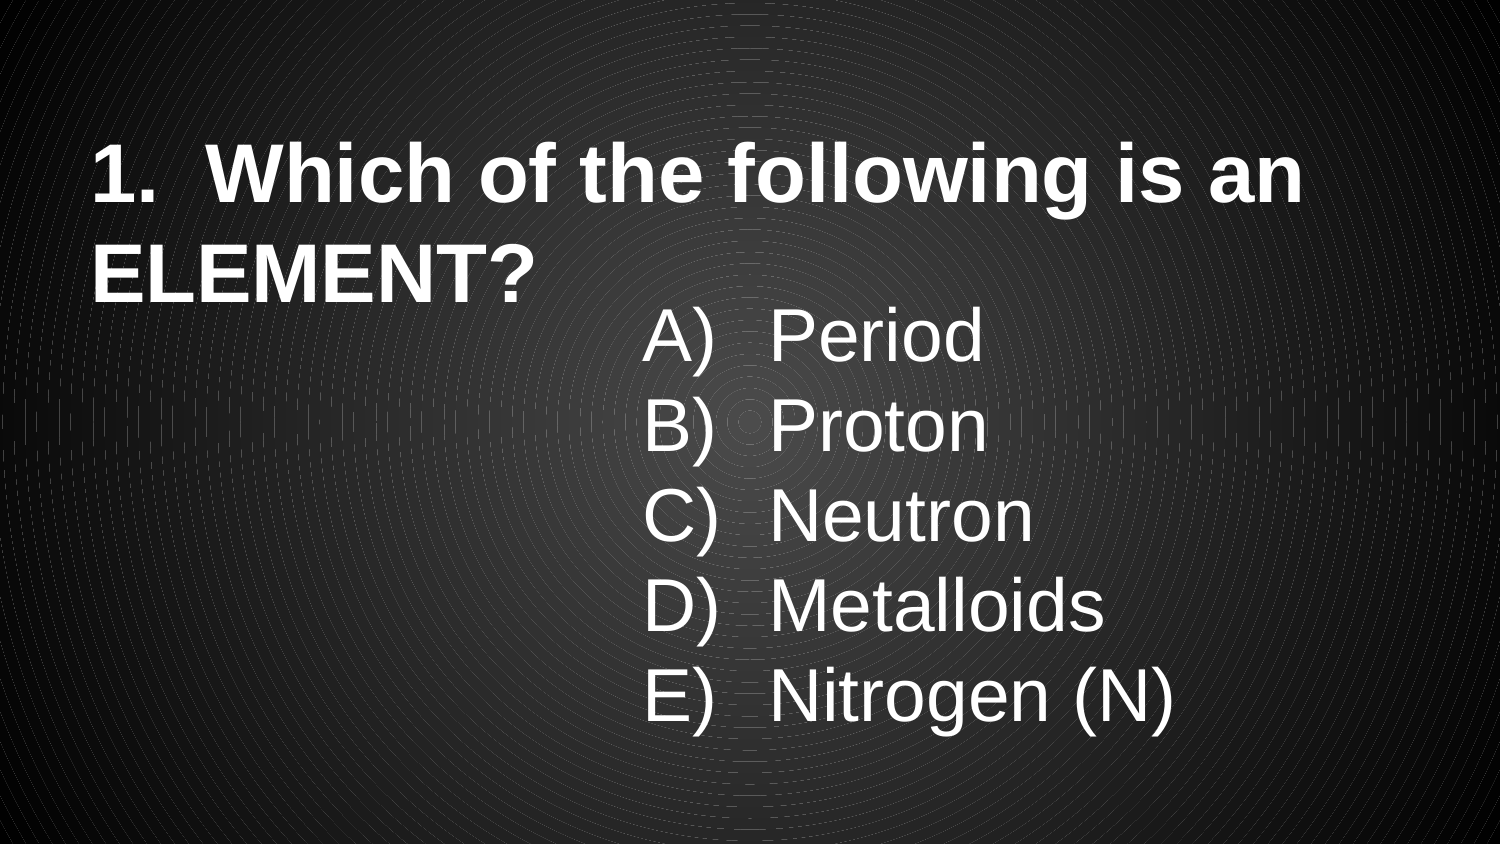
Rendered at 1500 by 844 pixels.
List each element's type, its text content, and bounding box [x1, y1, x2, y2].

list Period Proton Neutron Metalloids Nitrogen (N) [627, 271, 1319, 763]
title 1. Which of the following is an ELEMENT? [75, 60, 1430, 335]
